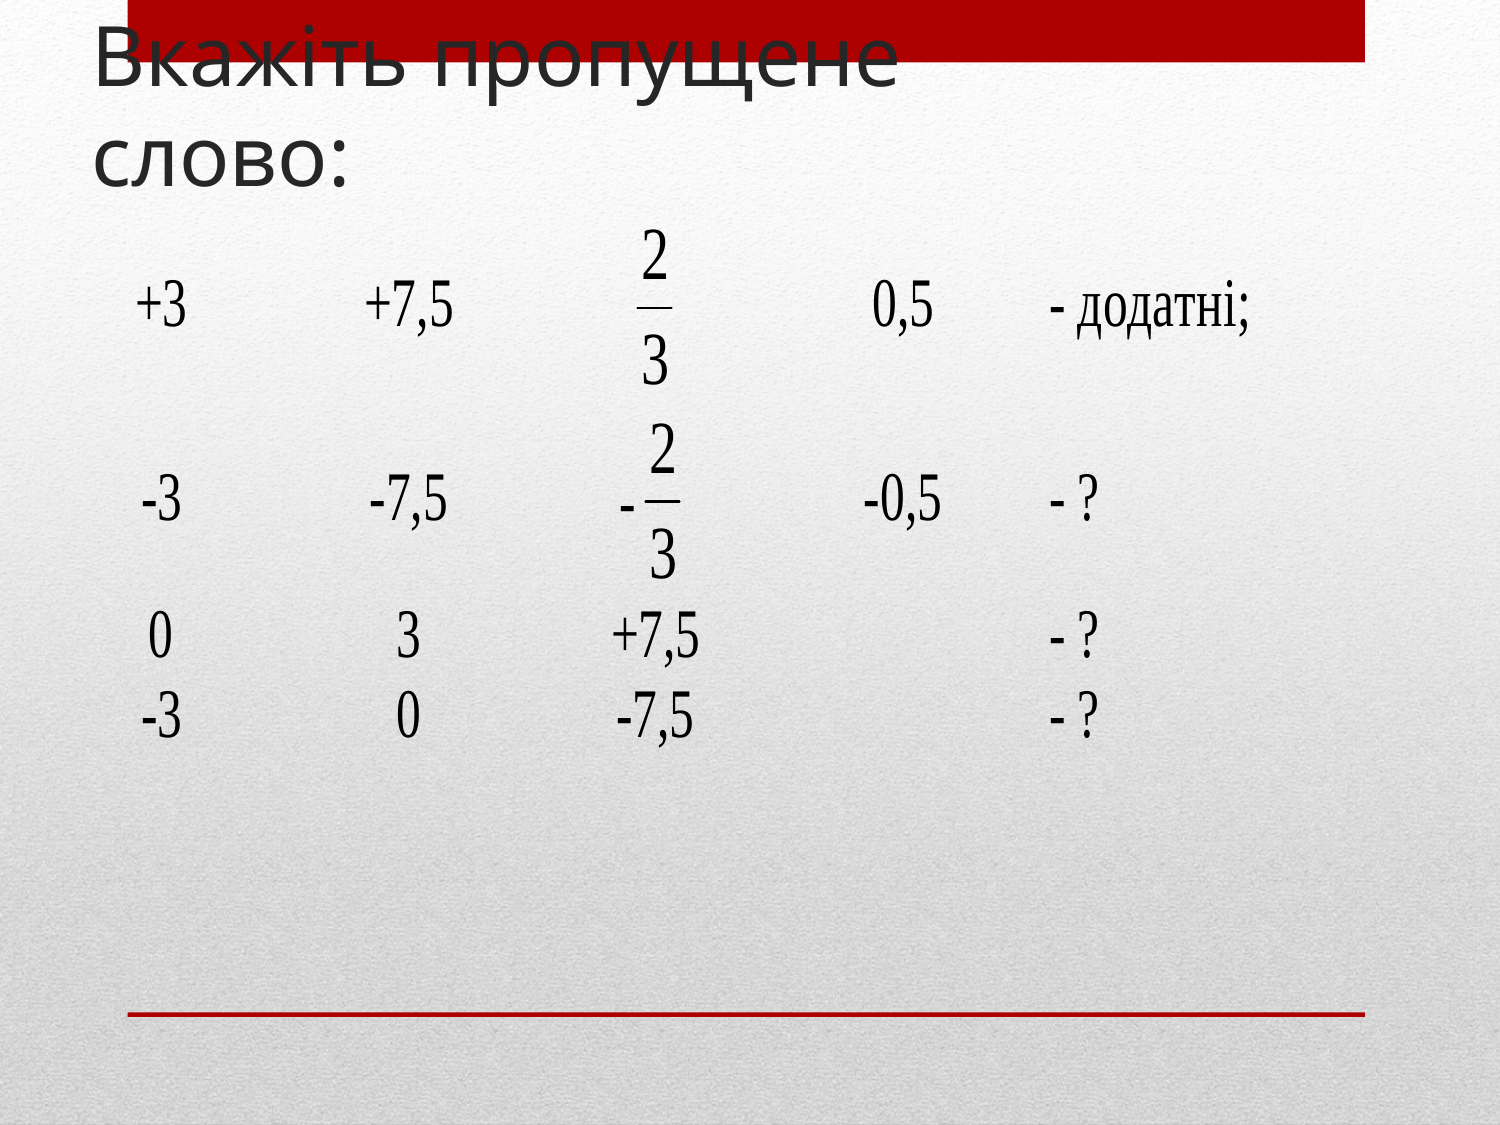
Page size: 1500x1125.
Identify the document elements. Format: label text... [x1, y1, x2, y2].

title Вкажіть пропущене слово: [76, 0, 1190, 207]
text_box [0, 207, 1500, 824]
